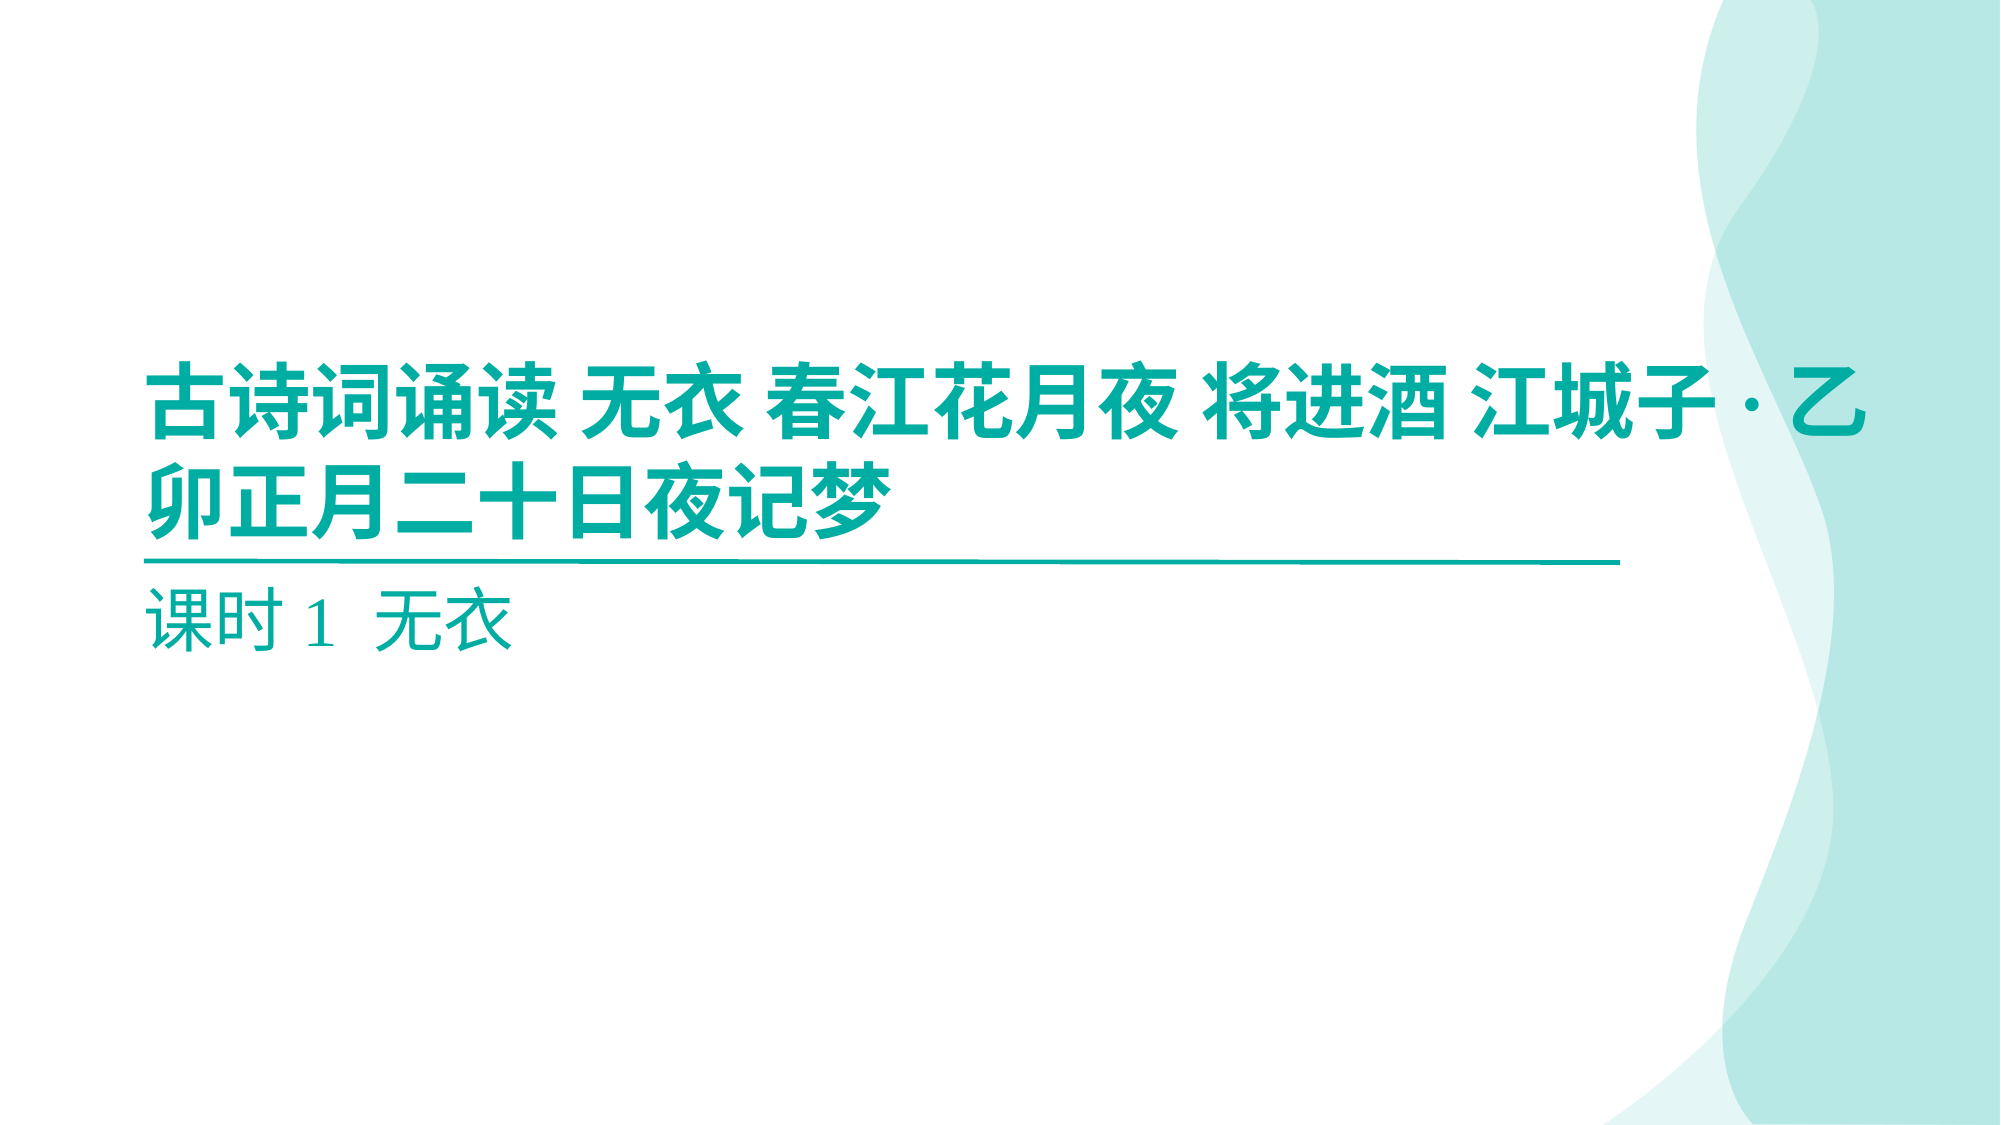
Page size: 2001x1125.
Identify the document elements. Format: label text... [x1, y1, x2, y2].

picture [0, 0, 2000, 1125]
text_box 课时1 无衣 [143, 572, 1946, 744]
text_box 古诗词诵读 无衣 春江花月夜 将进酒 江城子·乙 卯正月二十日夜记梦 [143, 349, 1946, 549]
